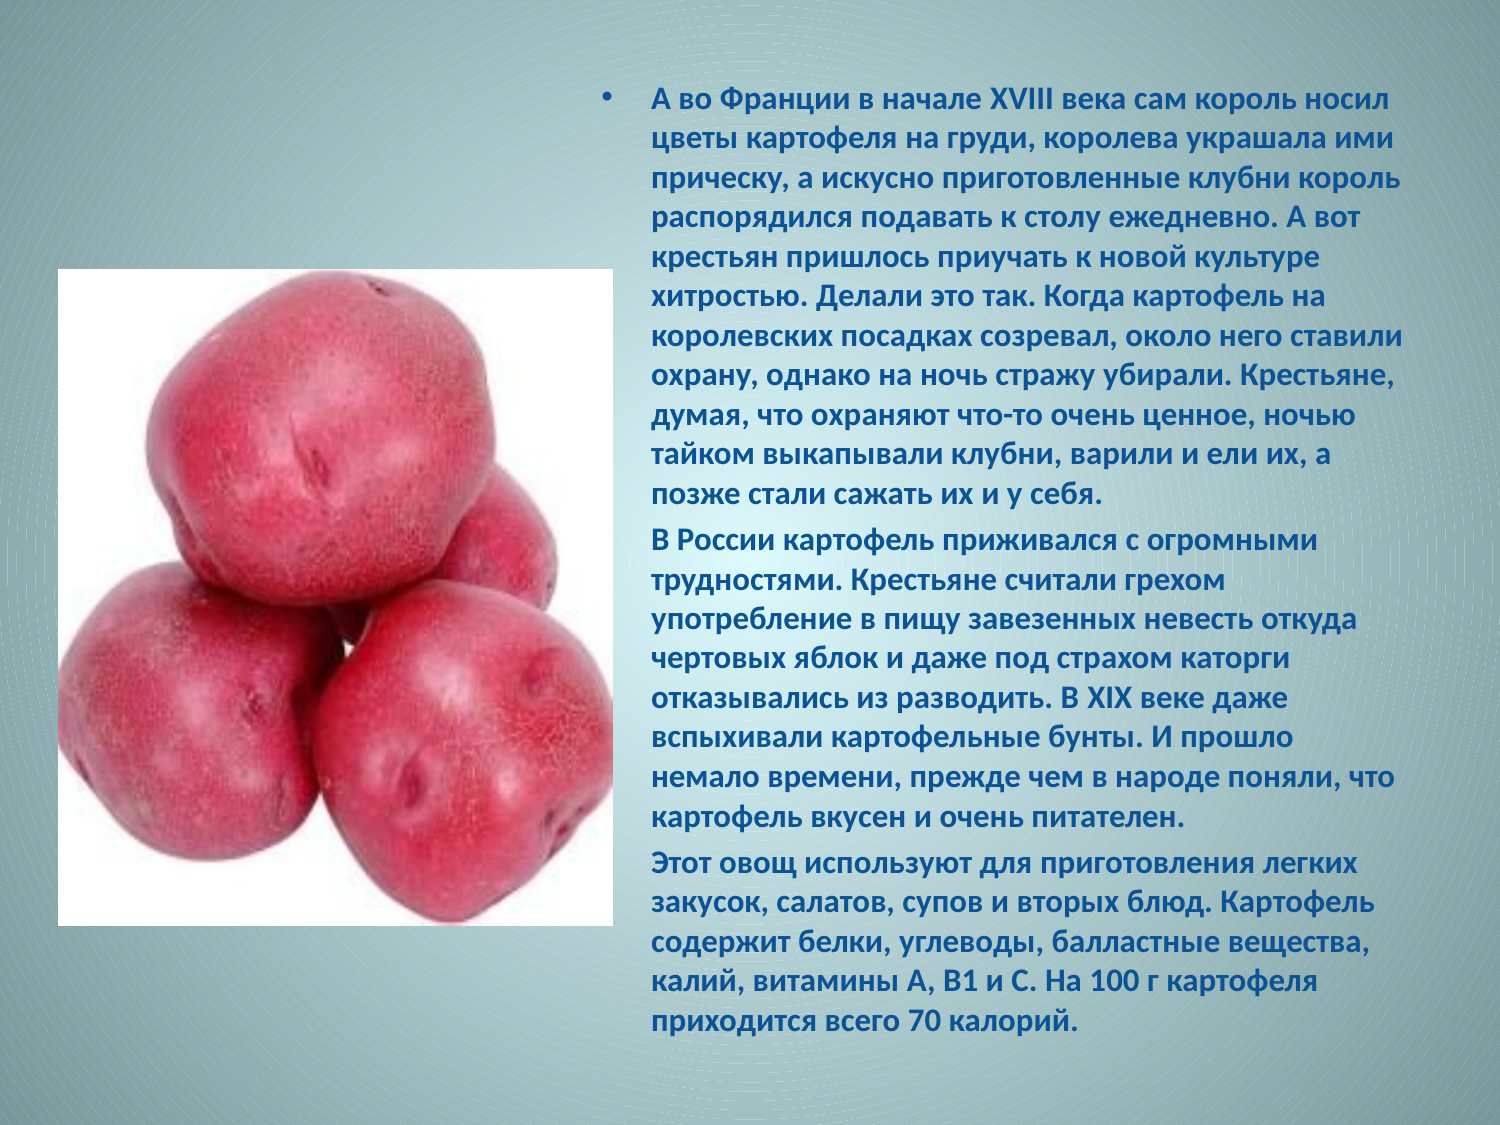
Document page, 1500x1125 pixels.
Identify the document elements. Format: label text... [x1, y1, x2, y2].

list А во Франции в начале XVIII века сам король носил цветы картофеля на груди, королева украшала ими прическу, а искусно приготовленные клубни король распорядился подавать к столу ежедневно. А вот крестьян пришлось приучать к новой культуре хитростью. Делали это так. Когда картофель на королевских посадках созревал, около него ставили охрану, однако на ночь стражу убирали. Крестьяне, думая, что охраняют что-то очень ценное, ночью тайком выкапывали клубни, варили и ели их, а позже стали сажать их и у себя. В России картофель приживался с огромными трудностями. Крестьяне считали грехом употребление в пищу завезенных невесть откуда чертовых яблок и даже под страхом каторги отказывались из разводить. В XIX веке даже вспыхивали картофельные бунты. И прошло немало времени, прежде чем в народе поняли, что картофель вкусен и очень питателен. Этот овощ используют для приготовления легких закусок, салатов, супов и вторых блюд. Картофель содержит белки, углеводы, балластные вещества, калий, витамины А, В1 и С. На 100 г картофеля приходится всего 70 калорий. [586, 44, 1425, 1079]
picture [58, 269, 614, 927]
